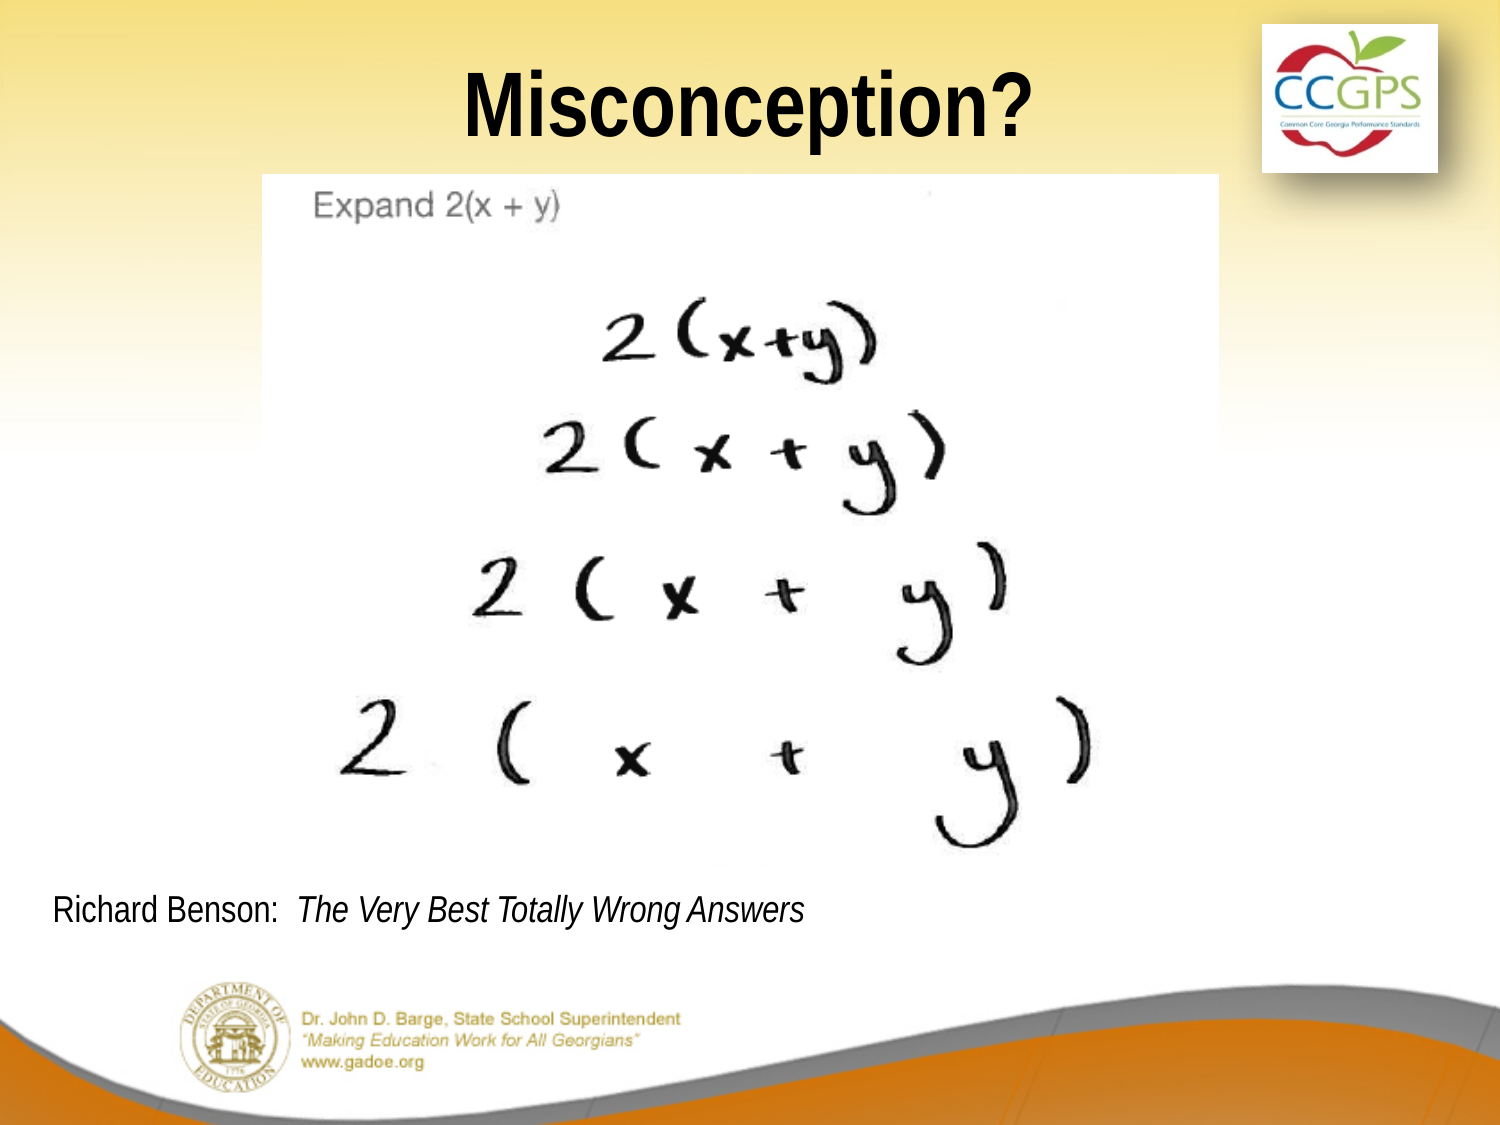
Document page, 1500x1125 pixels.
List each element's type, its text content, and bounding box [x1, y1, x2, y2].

subtitle Richard Benson: The Very Best Totally Wrong Answers [37, 187, 1463, 1001]
picture [0, 0, 1500, 1125]
title Misconception? [112, 37, 1251, 163]
